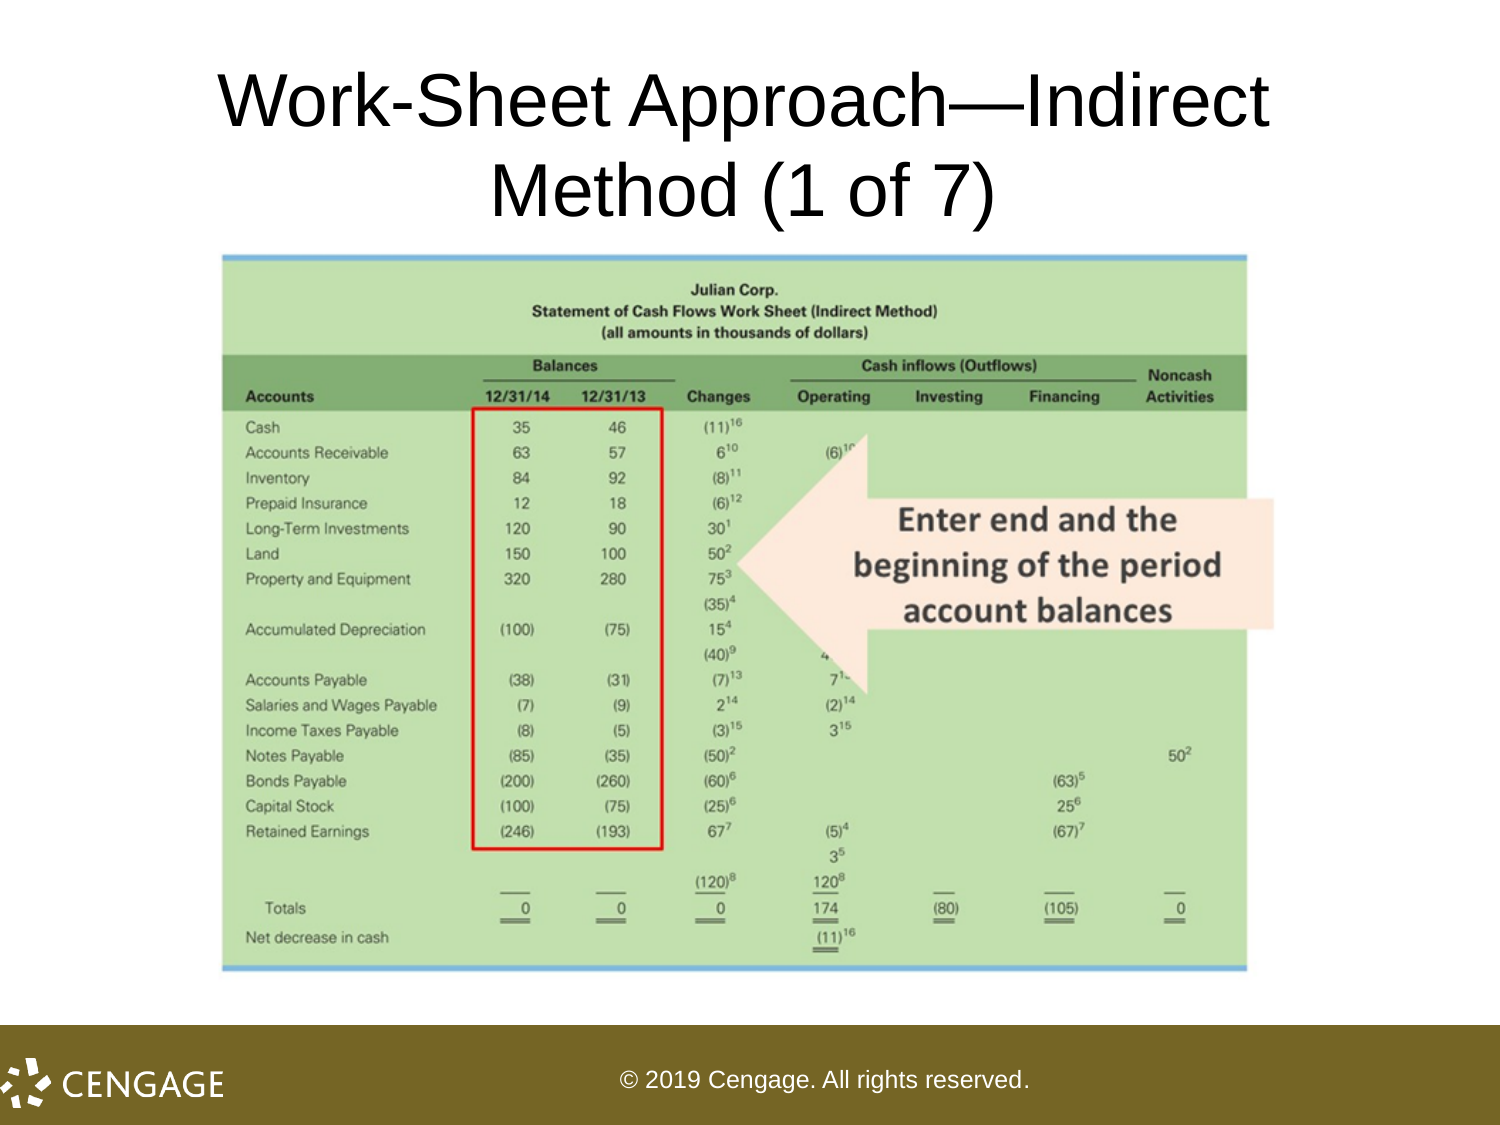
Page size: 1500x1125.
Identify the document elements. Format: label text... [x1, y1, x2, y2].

picture [216, 250, 1284, 991]
title Work-Sheet Approach—Indirect Method (1 of 7) [85, 41, 1403, 241]
picture [0, 1058, 223, 1108]
